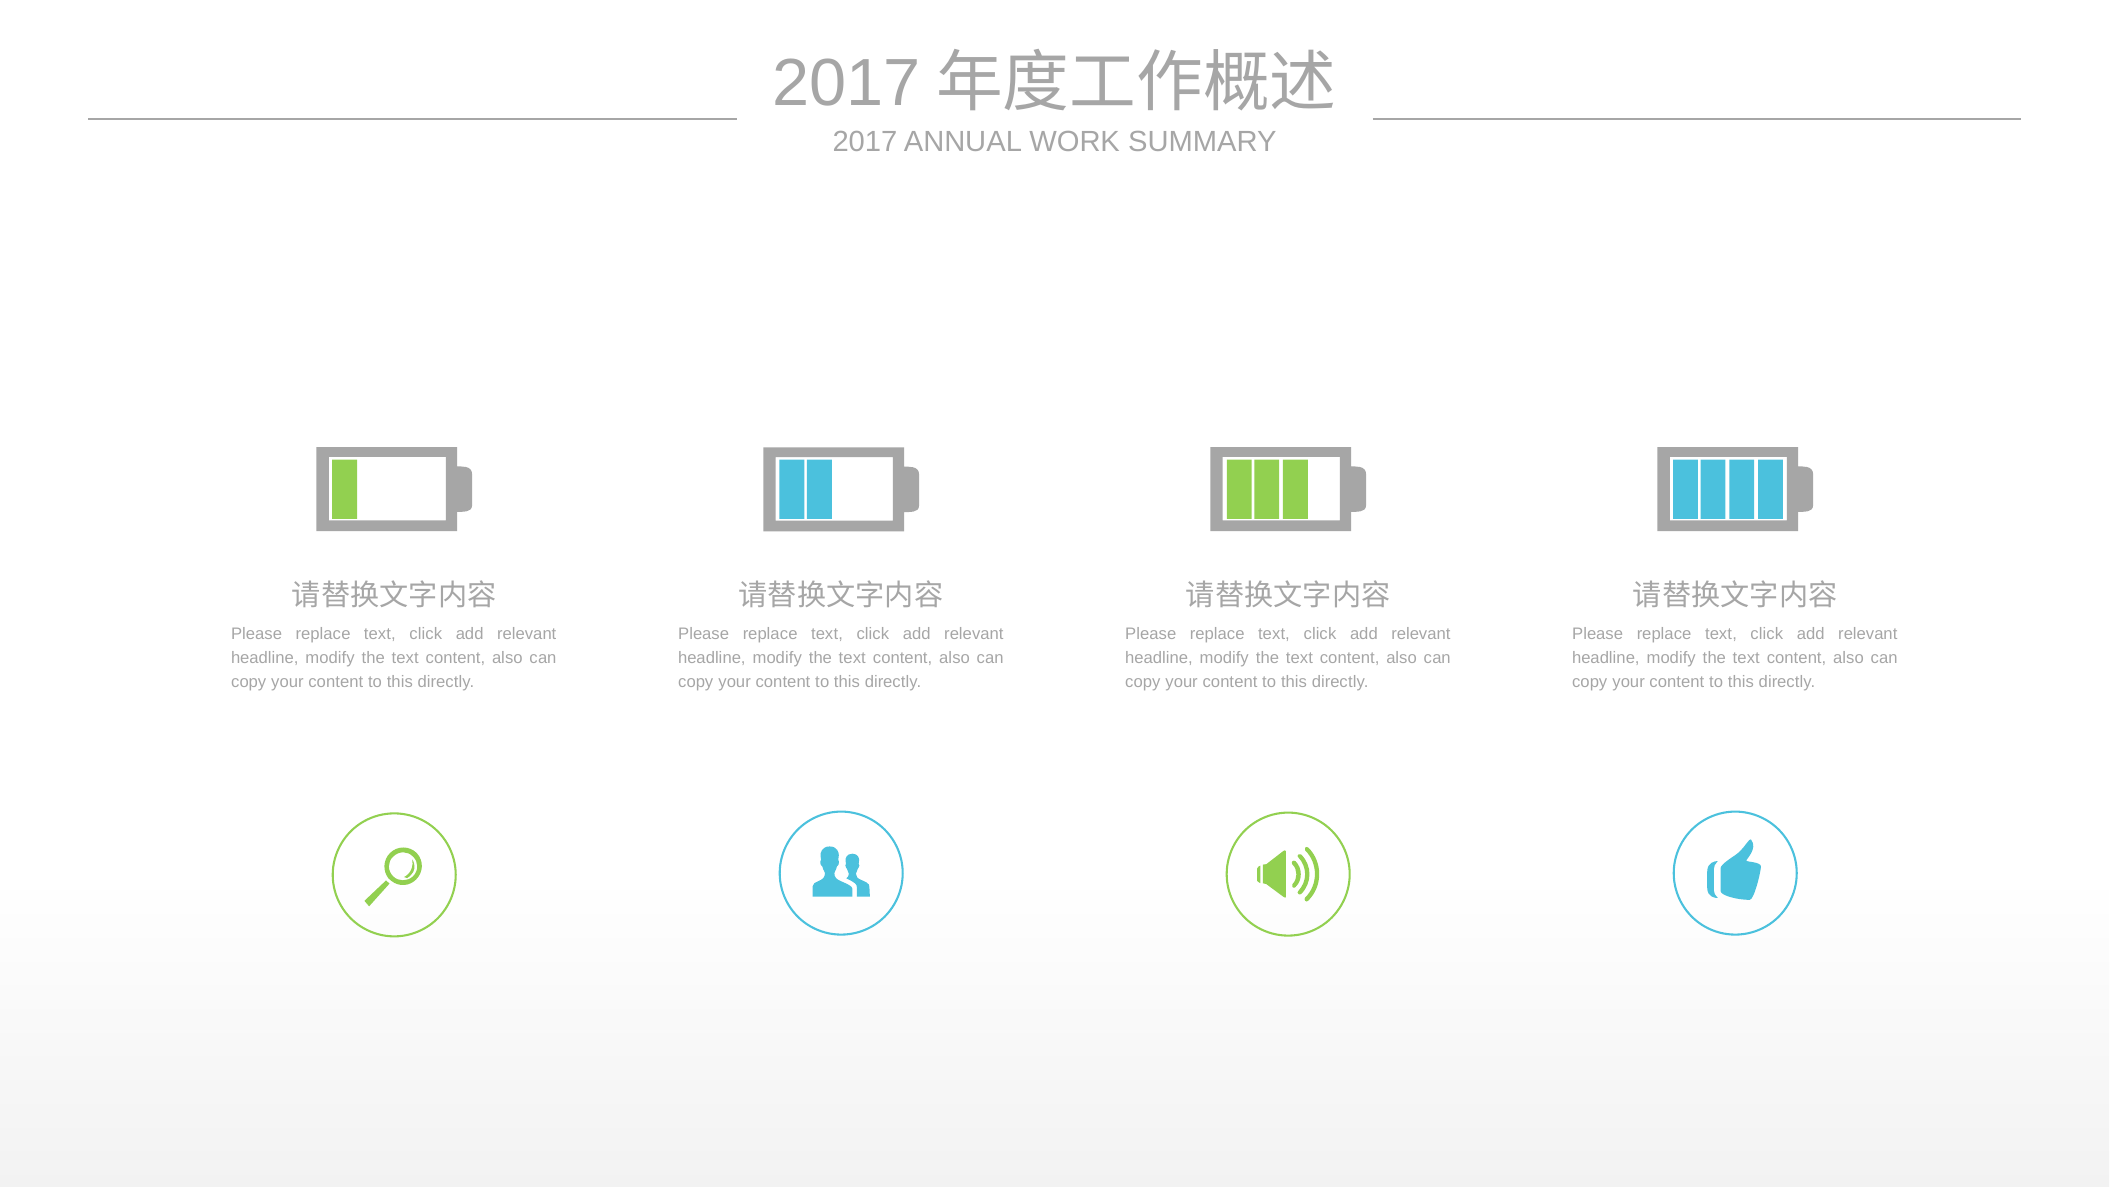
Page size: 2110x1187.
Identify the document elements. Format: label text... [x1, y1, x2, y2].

text_box 请替换文字内容 [1556, 561, 1914, 611]
text_box Please replace text, click add relevant headline, modify the text content, also can copy your content to this directly. [1109, 611, 1467, 742]
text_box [316, 447, 473, 532]
text_box 请替换文字内容 [215, 561, 573, 611]
text_box 2017年度工作概述 [730, 38, 1379, 119]
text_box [1657, 447, 1814, 532]
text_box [779, 811, 903, 935]
text_box Please replace text, click add relevant headline, modify the text content, also can copy your content to this directly. [215, 611, 573, 742]
text_box Please replace text, click add relevant headline, modify the text content, also can copy your content to this directly. [1556, 611, 1914, 742]
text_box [763, 447, 920, 532]
text_box 请替换文字内容 [1109, 561, 1467, 611]
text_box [1226, 812, 1350, 936]
text_box Please replace text, click add relevant headline, modify the text content, also can copy your content to this directly. [662, 611, 1020, 742]
text_box 2017 ANNUAL WORK SUMMARY [824, 122, 1285, 158]
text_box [1673, 811, 1797, 935]
text_box 请替换文字内容 [662, 561, 1020, 611]
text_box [332, 813, 456, 937]
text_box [1210, 447, 1367, 532]
